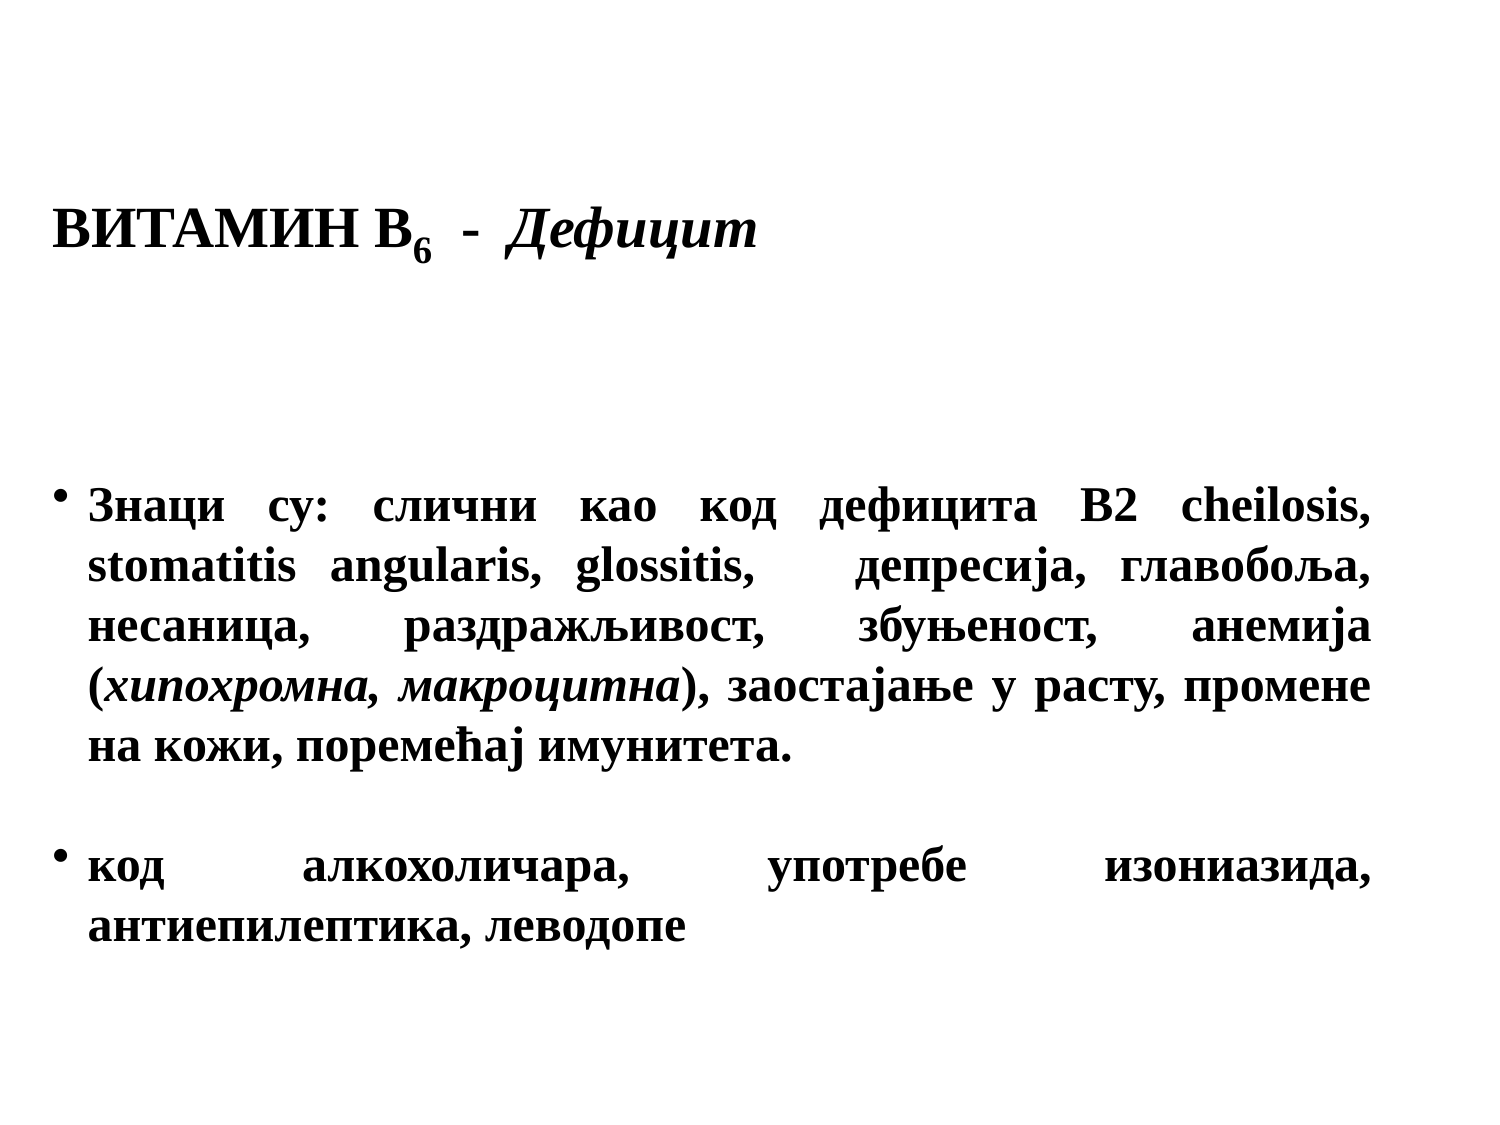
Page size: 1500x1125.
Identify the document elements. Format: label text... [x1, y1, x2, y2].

text_box ВИТАМИН B6 - Дефицит Знаци су: слични као код дефицита В2 cheilosis, stomatitis angularis, glossitis, депресија, главобоља, несаница, раздражљивост, збуњеност, анемија (хипохромна, макроцитна), заостајање у расту, промене на кожи, поремећај имунитета. код алкохоличара, употребе изониазида, антиепилептика, леводопе [37, 173, 1387, 959]
